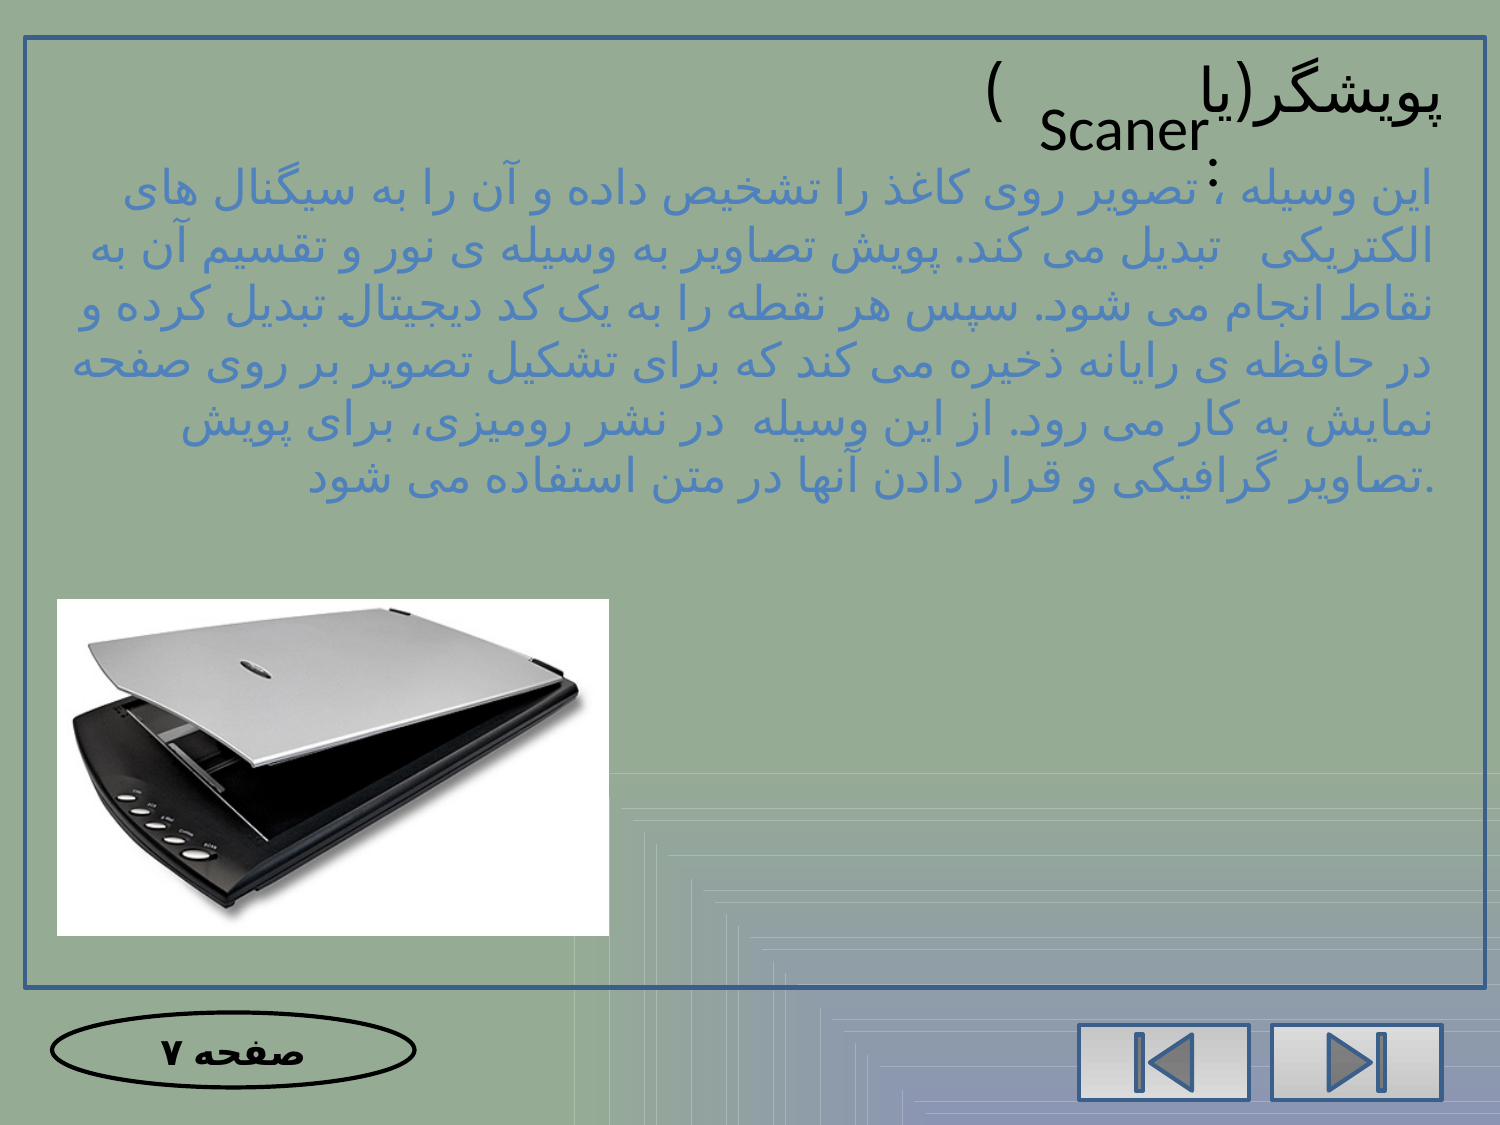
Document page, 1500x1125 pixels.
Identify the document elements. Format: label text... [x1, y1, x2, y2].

text_box [1077, 1023, 1251, 1102]
picture [57, 599, 610, 936]
text_box صفحه ۷ [49, 1010, 417, 1090]
text_box [23, 35, 1487, 990]
text_box پویشگر(یا ): [965, 43, 1463, 207]
text_box این وسیله ، تصویر روی کاغذ را تشخیص داده و آن را به سیگنال های الکتریکی تبدیل می کند. پویش تصاویر به وسیله ی نور و تقسیم آن به نقاط انجام می شود. سپس هر نقطه را به یک کد دیجیتال تبدیل کرده و در حافظه ی رایانه ذخیره می کند که برای تشکیل تصویر بر روی صفحه نمایش به کار می رود. از این وسیله در نشر رومیزی، برای پویش تصاویر گرافیکی و قرار دادن آنها در متن استفاده می شود. [45, 146, 1451, 513]
text_box [1270, 1023, 1444, 1102]
text_box Scaner [999, 74, 1250, 146]
